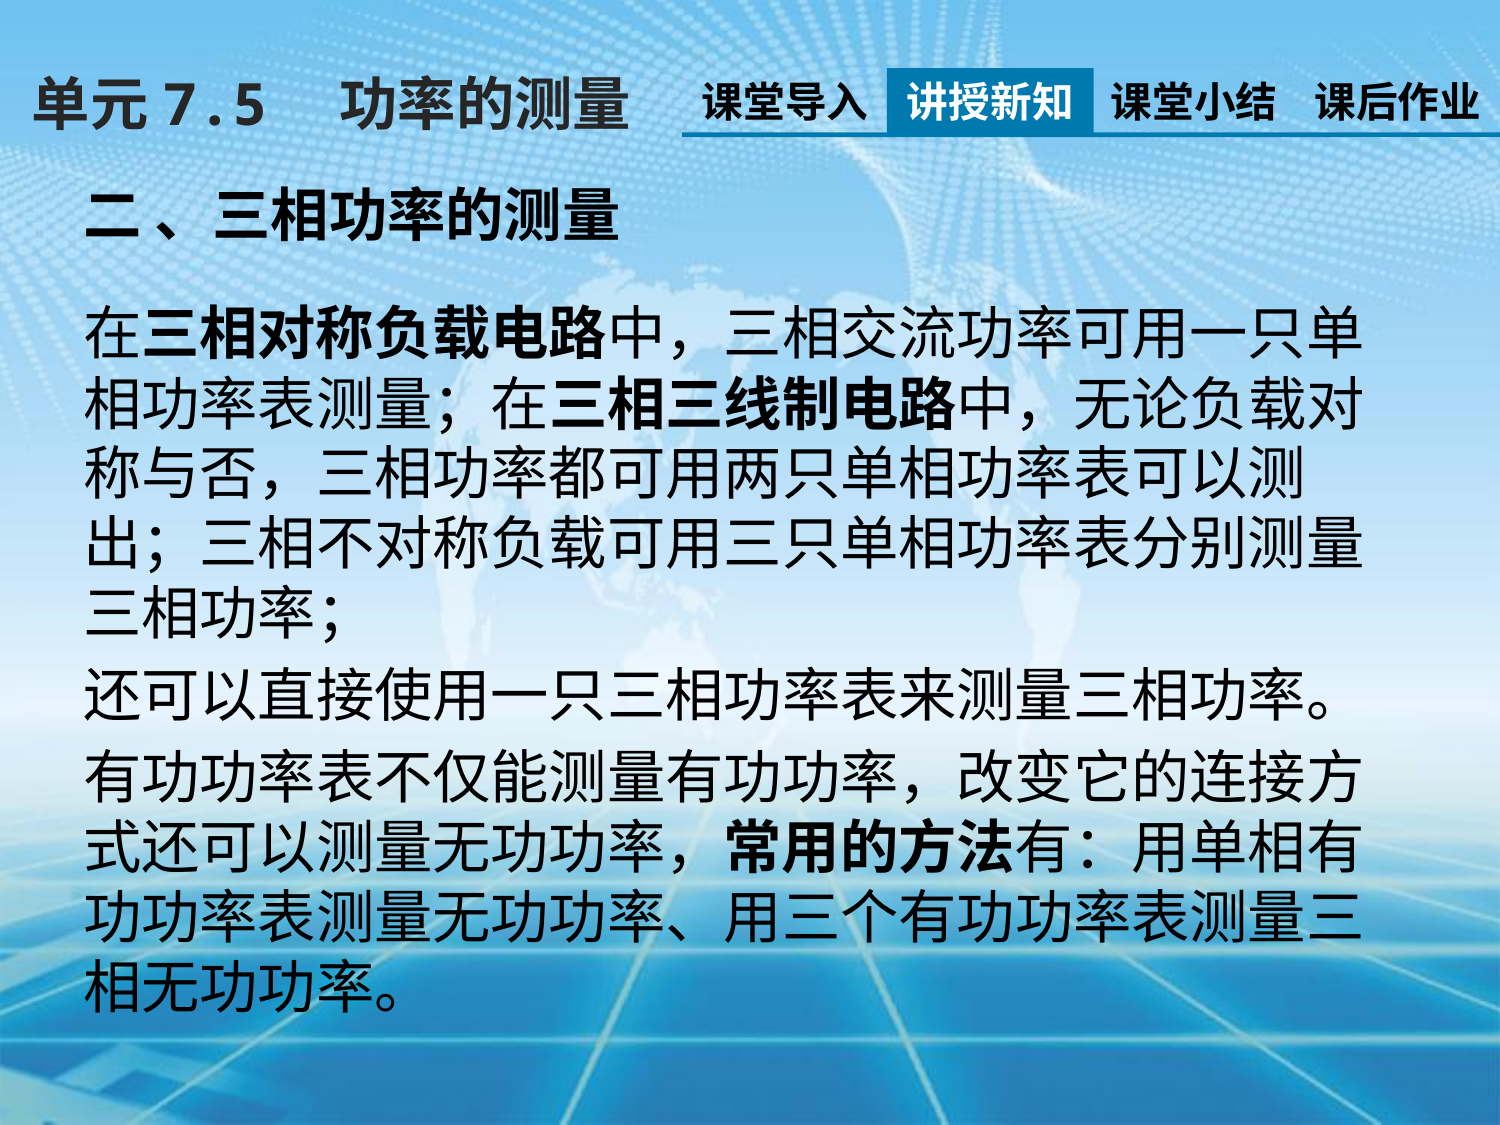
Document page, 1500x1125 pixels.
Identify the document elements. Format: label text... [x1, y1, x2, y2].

text_box 二 、三相功率的测量 [68, 167, 1003, 259]
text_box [16, 59, 1500, 146]
text_box 在三相对称负载电路中，三相交流功率可用一只单相功率表测量；在三相三线制电路中，无论负载对称与否，三相功率都可用两只单相功率表可以测出；三相不对称负载可用三只单相功率表分别测量三相功率； 还可以直接使用一只三相功率表来测量三相功率。 有功功率表不仅能测量有功功率，改变它的连接方式还可以测量无功功率，常用的方法有：用单相有功功率表测量无功功率、用三个有功功率表测量三相无功功率。 [68, 289, 1415, 1056]
picture [0, 0, 1500, 1125]
